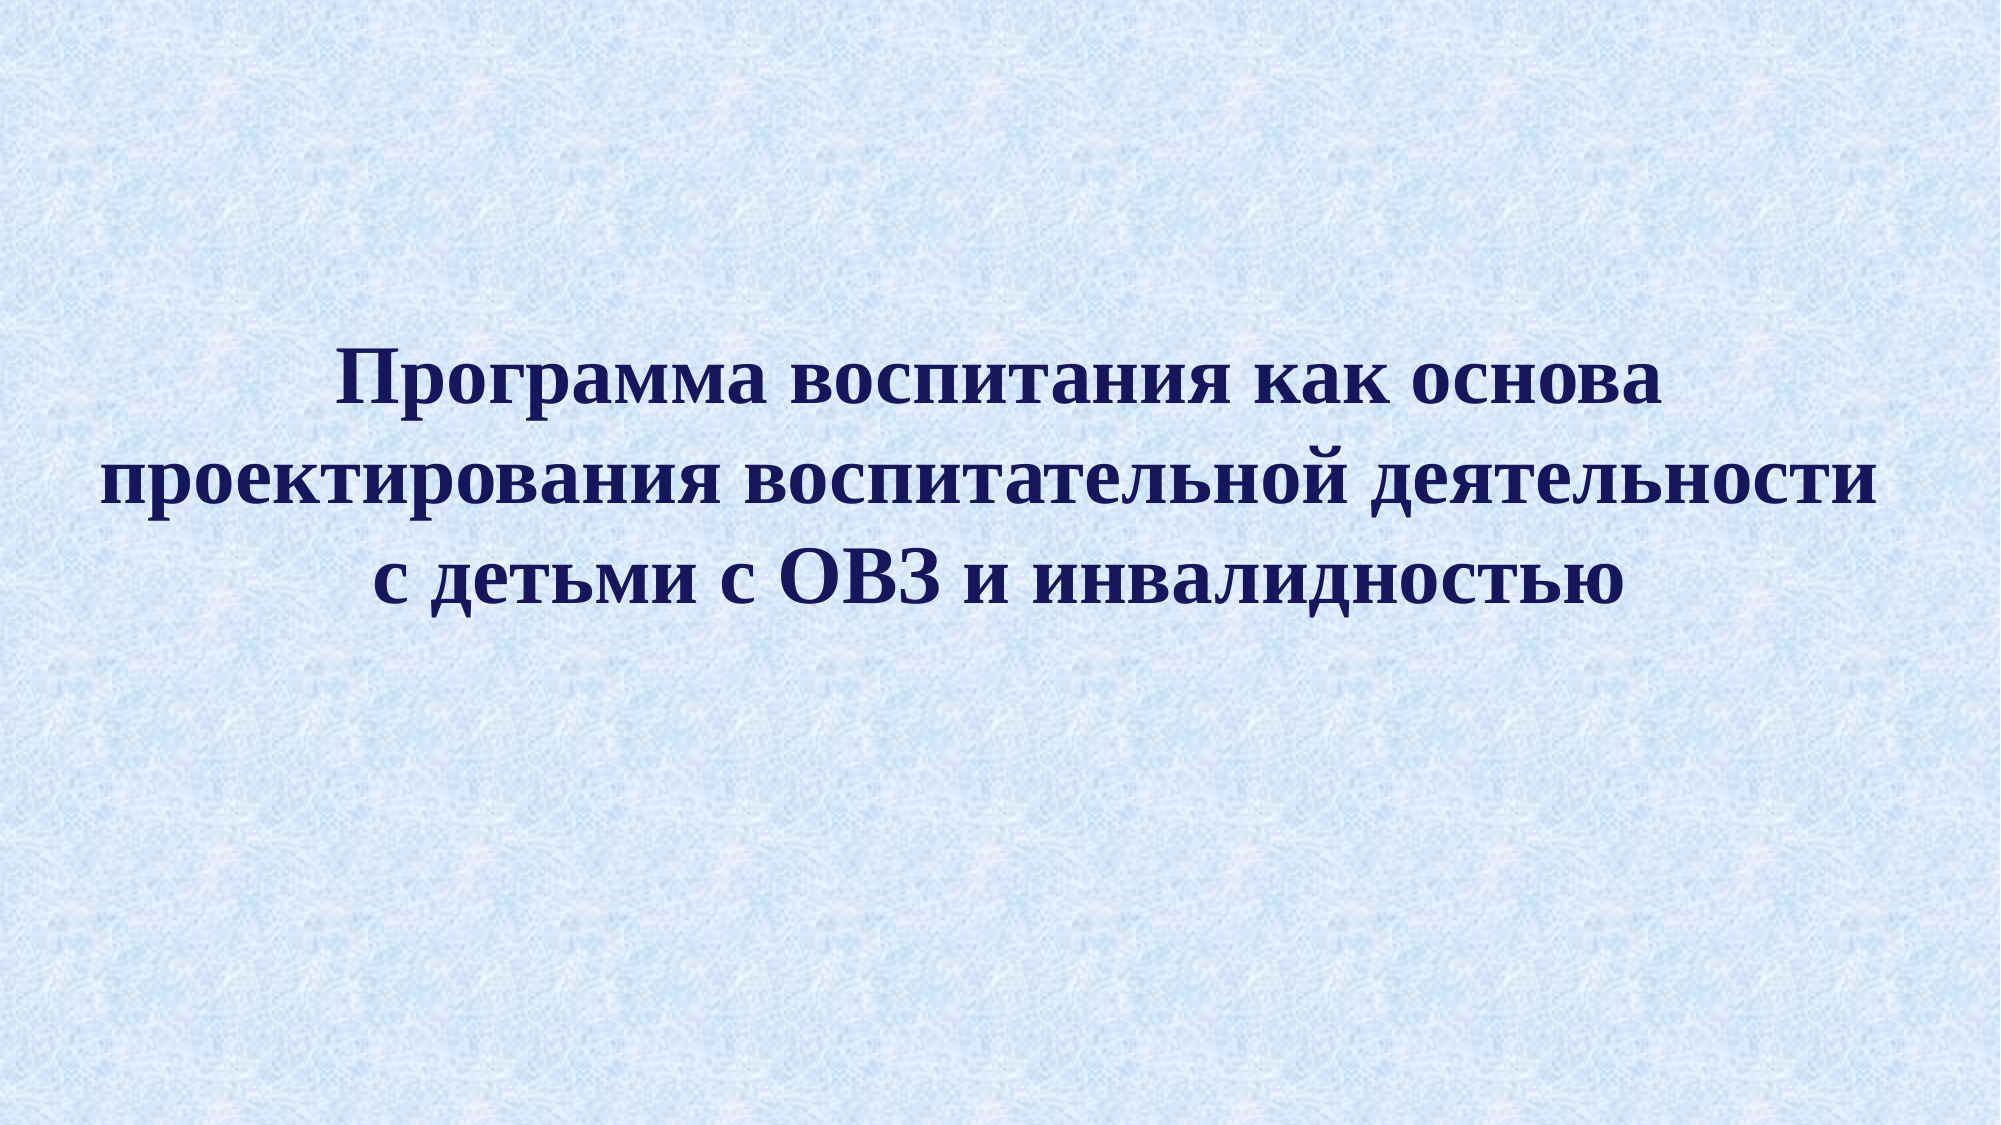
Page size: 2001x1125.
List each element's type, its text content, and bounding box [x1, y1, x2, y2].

picture [0, 0, 2001, 1125]
title Программа воспитания как основа проектирования воспитательной деятельности с детьми с ОВЗ и инвалидностью [40, 313, 1960, 628]
